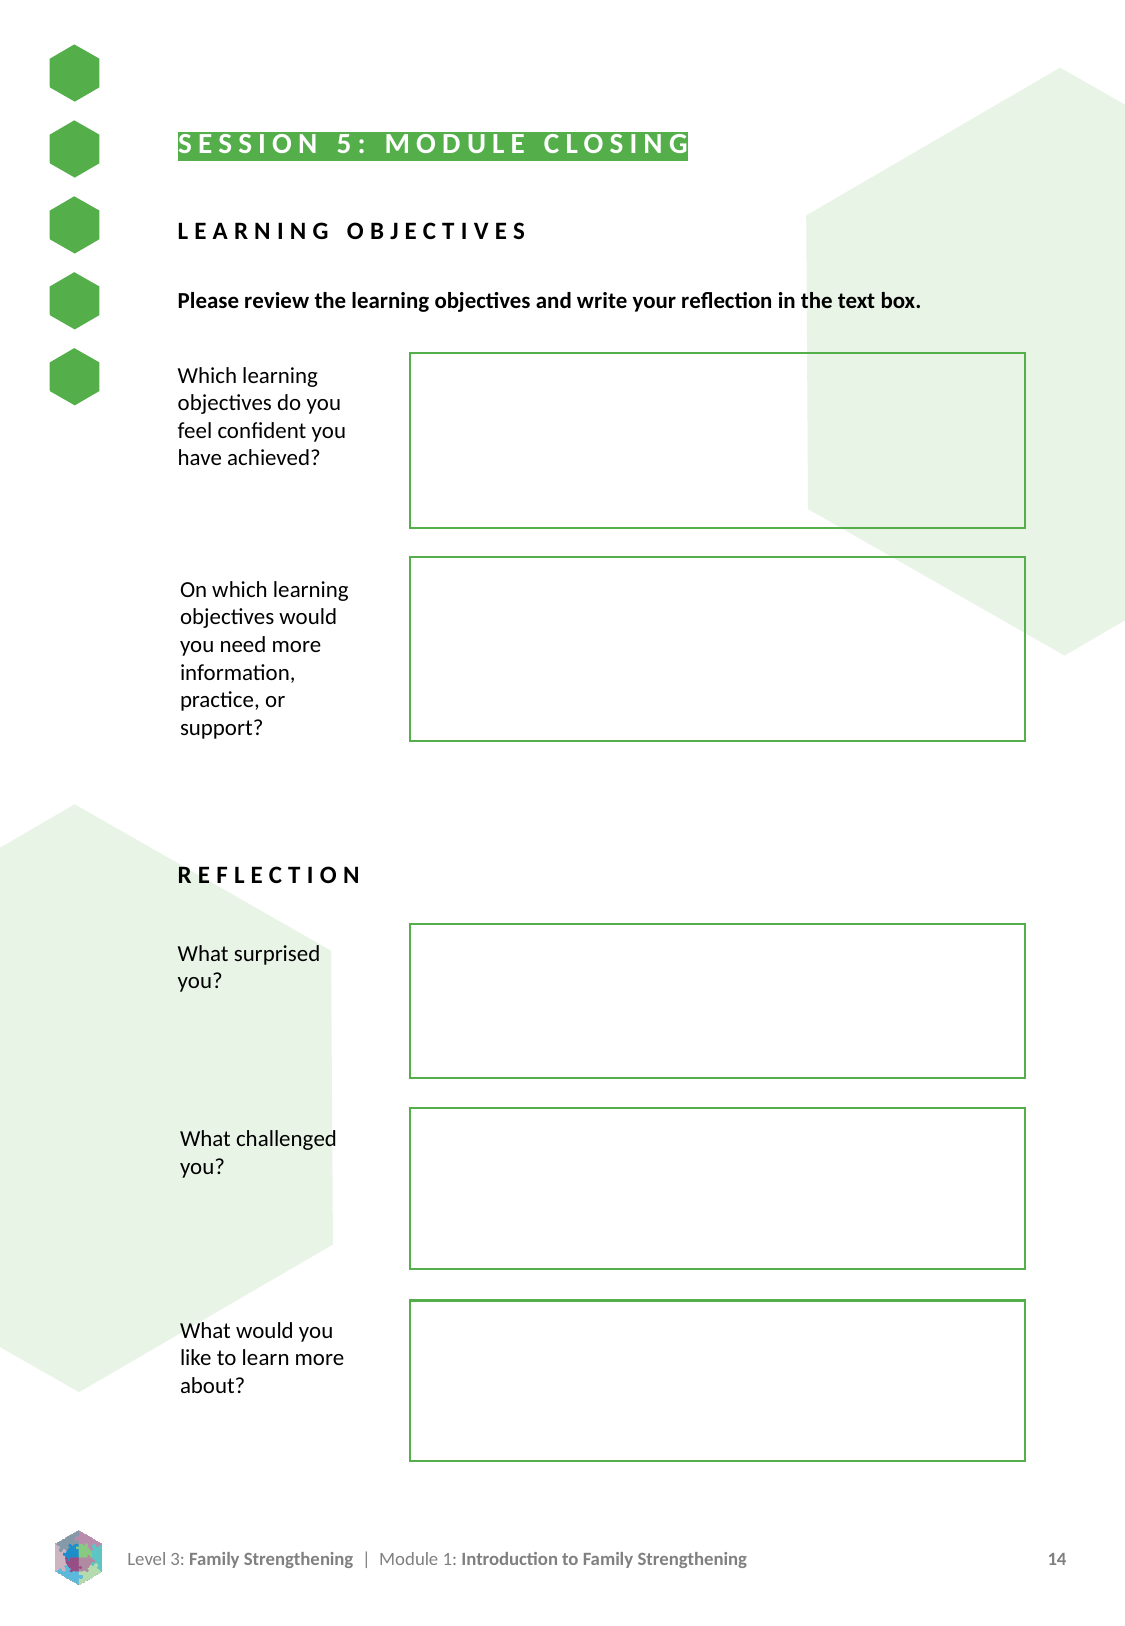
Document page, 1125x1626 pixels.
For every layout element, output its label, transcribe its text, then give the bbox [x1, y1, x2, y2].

text_box [49, 196, 100, 254]
text_box SESSION 5: MODULE CLOSING [163, 116, 1027, 167]
text_box [805, 66, 1125, 657]
text_box What surprised you? [162, 923, 380, 1008]
text_box What would you like to learn more about? [165, 1300, 381, 1413]
text_box REFLECTION [162, 850, 1025, 896]
text_box [49, 272, 100, 330]
text_box [409, 352, 1026, 529]
text_box LEARNING OBJECTIVES [162, 207, 1025, 253]
text_box On which learning objectives would you need more information, practice, or support? [165, 559, 381, 755]
picture [55, 1530, 102, 1585]
text_box [409, 923, 1026, 1079]
text_box [409, 1107, 1026, 1270]
text_box [409, 1299, 1026, 1462]
text_box Which learning objectives do you feel confident you have achieved? [162, 345, 380, 485]
text_box [0, 803, 334, 1394]
text_box [49, 348, 100, 406]
text_box [49, 44, 100, 102]
text_box [409, 556, 1026, 742]
text_box What challenged you? [165, 1109, 381, 1194]
text_box Please review the learning objectives and write your reflection in the text box. [162, 278, 1027, 321]
text_box [49, 120, 100, 178]
